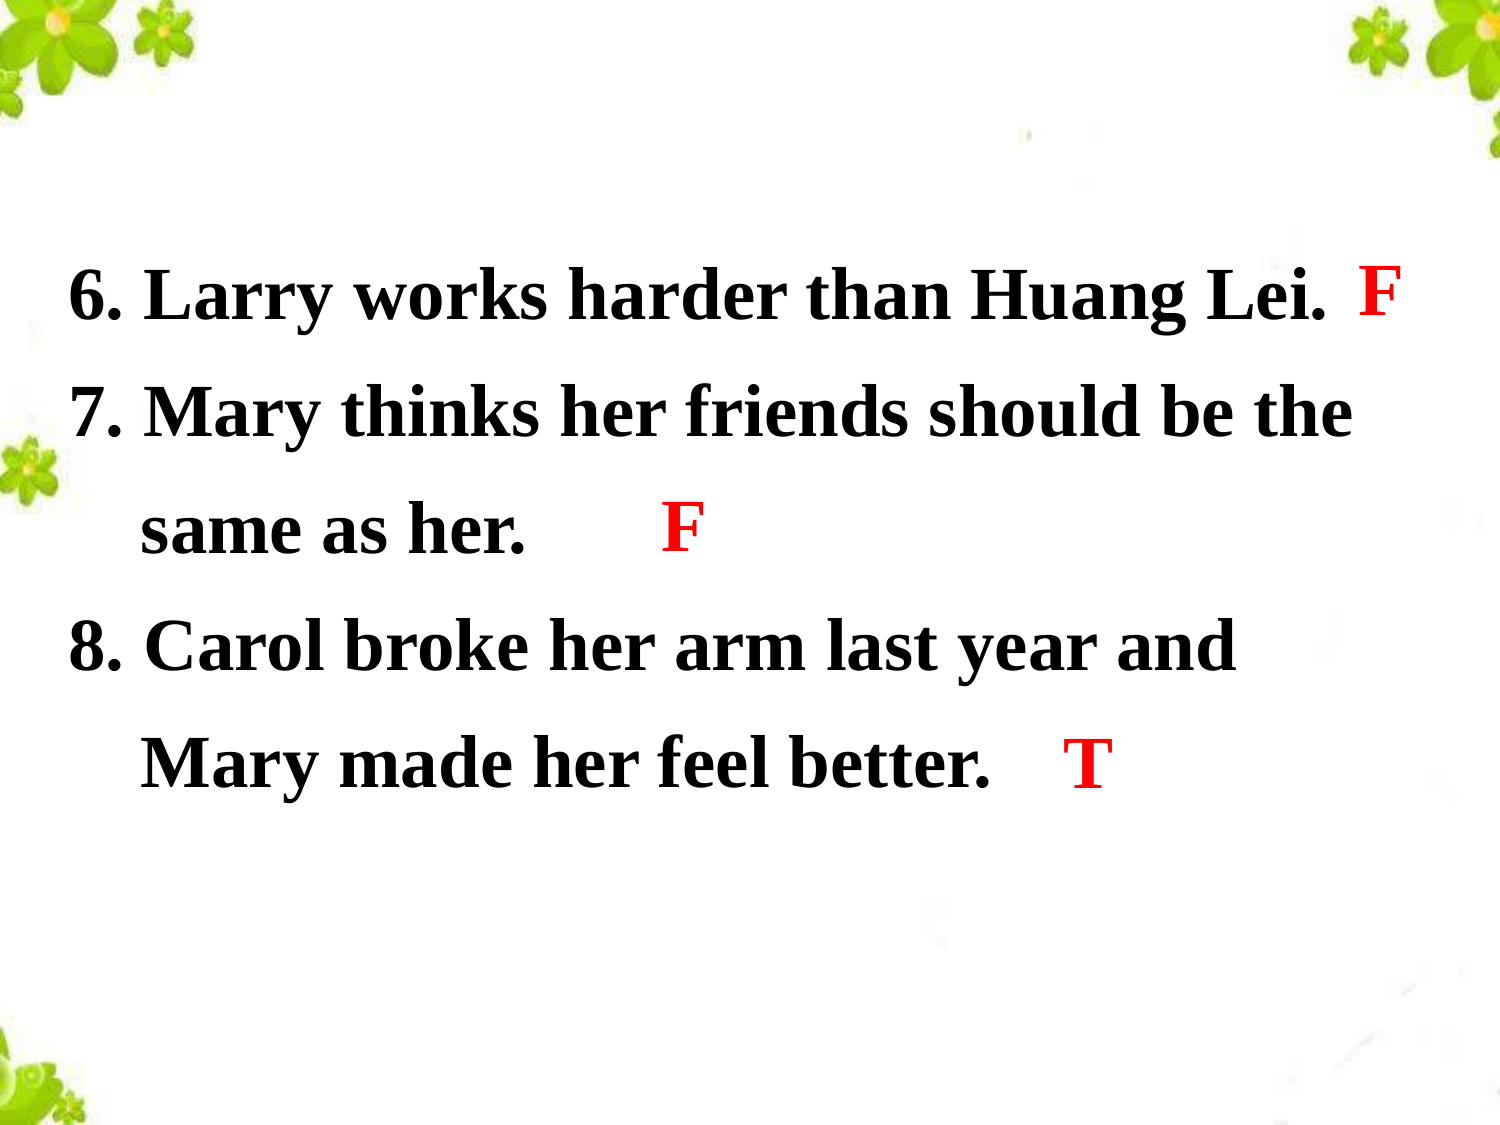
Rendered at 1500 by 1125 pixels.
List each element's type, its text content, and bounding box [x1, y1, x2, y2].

list 6. Larry works harder than Huang Lei. 7. Mary thinks her friends should be the same as her. 8. Carol broke her arm last year and Mary made her feel better. [53, 209, 1404, 953]
text_box F [647, 469, 724, 575]
text_box F [1343, 233, 1474, 338]
text_box T [1048, 705, 1167, 811]
picture [0, 0, 1500, 1125]
